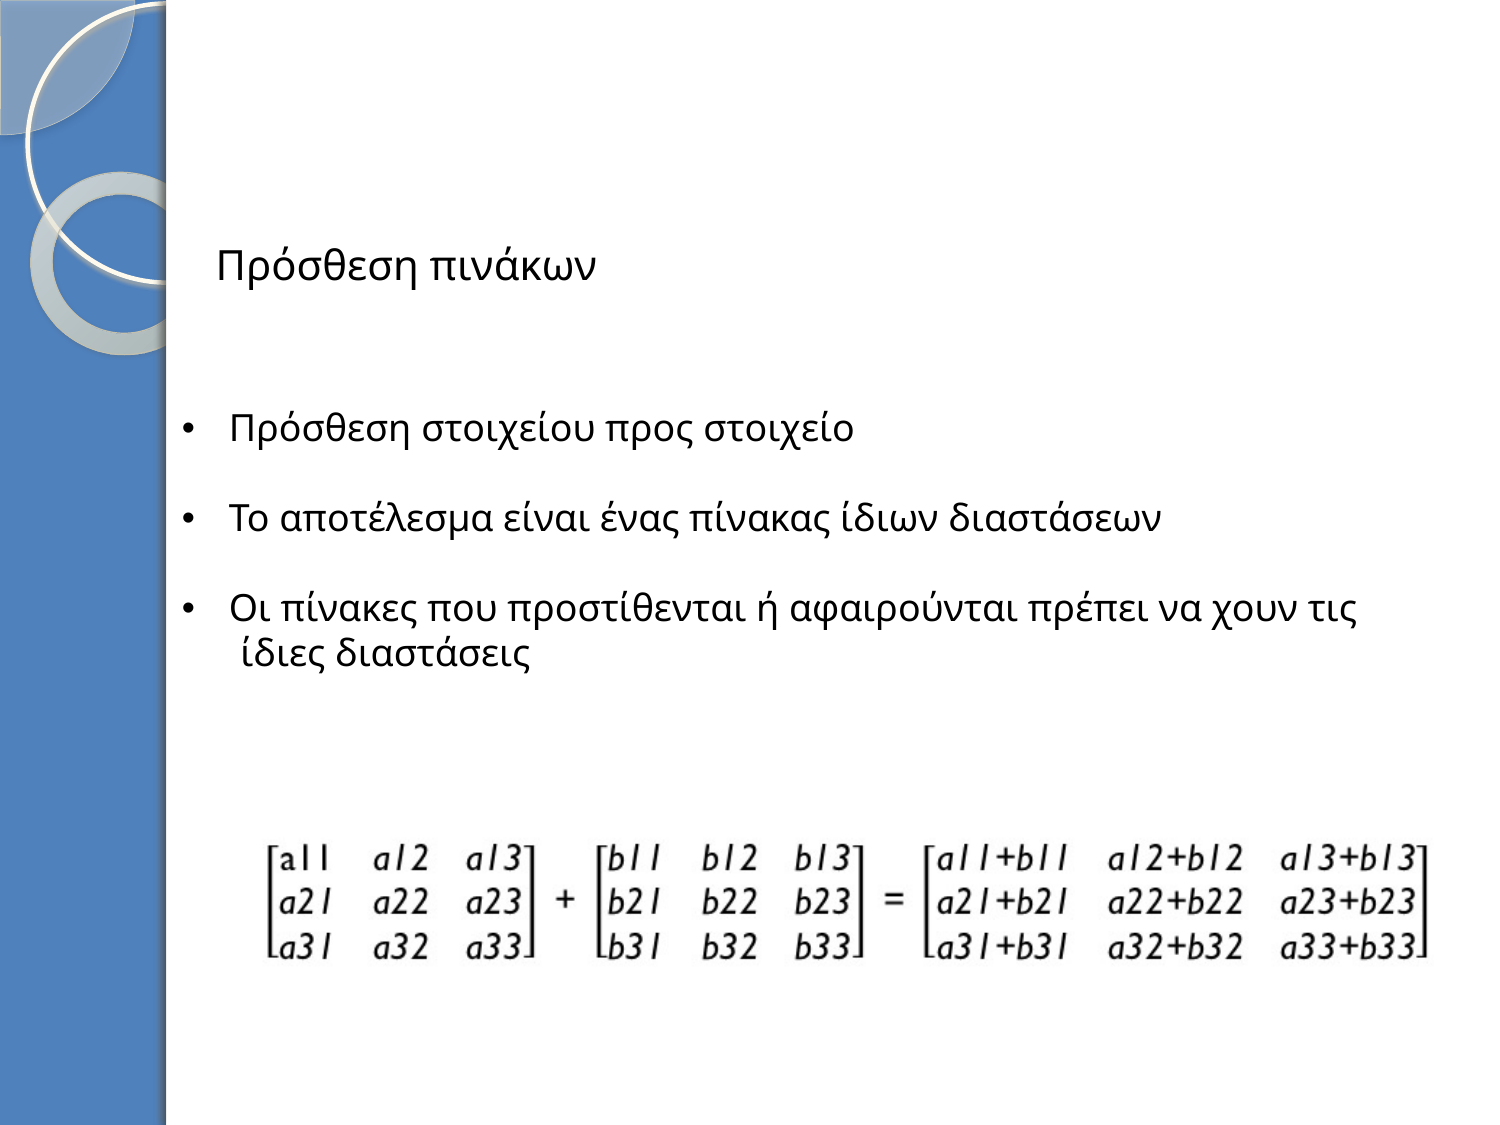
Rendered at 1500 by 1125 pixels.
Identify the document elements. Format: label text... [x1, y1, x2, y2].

text_box Πρόσθεση στοιχείου προς στοιχείο Το αποτέλεσμα είναι ένας πίνακας ίδιων διαστάσεων Οι πίνακες που προστίθενται ή αφαιρούνται πρέπει να χουν τις ίδιες διαστάσεις [167, 397, 1383, 682]
picture [240, 815, 1448, 984]
text_box Πρόσθεση πινάκων [200, 231, 612, 297]
